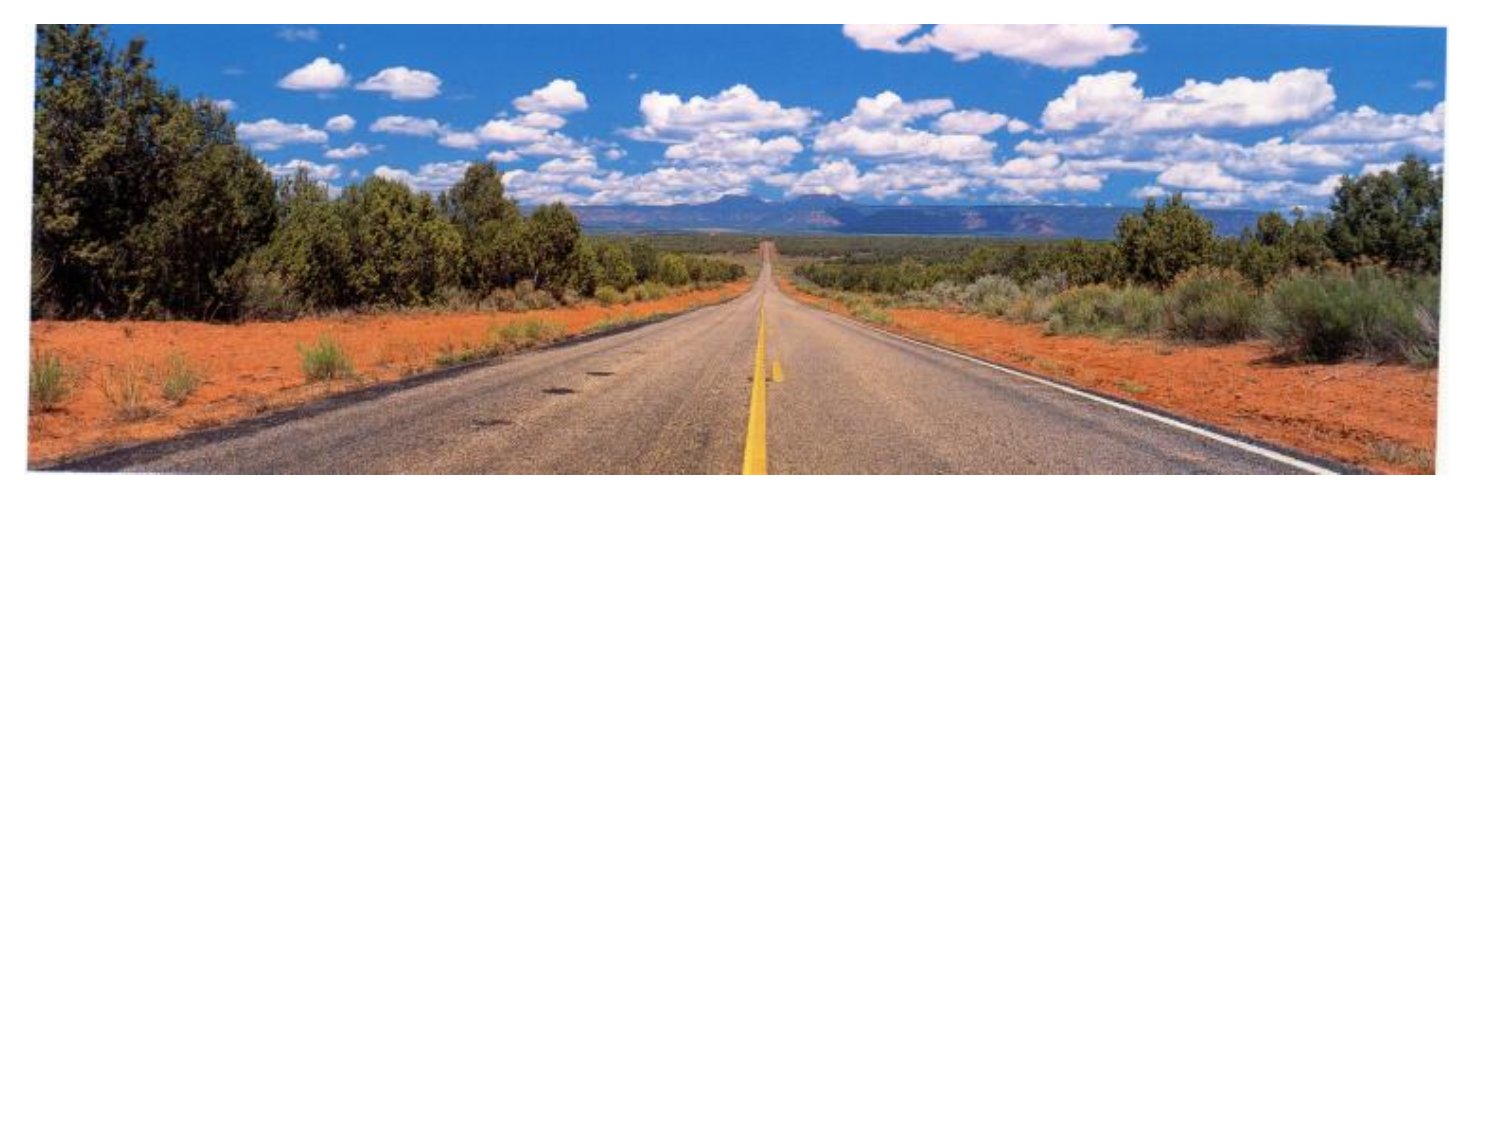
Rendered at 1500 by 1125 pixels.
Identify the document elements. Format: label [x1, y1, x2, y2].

picture [24, 24, 1449, 476]
